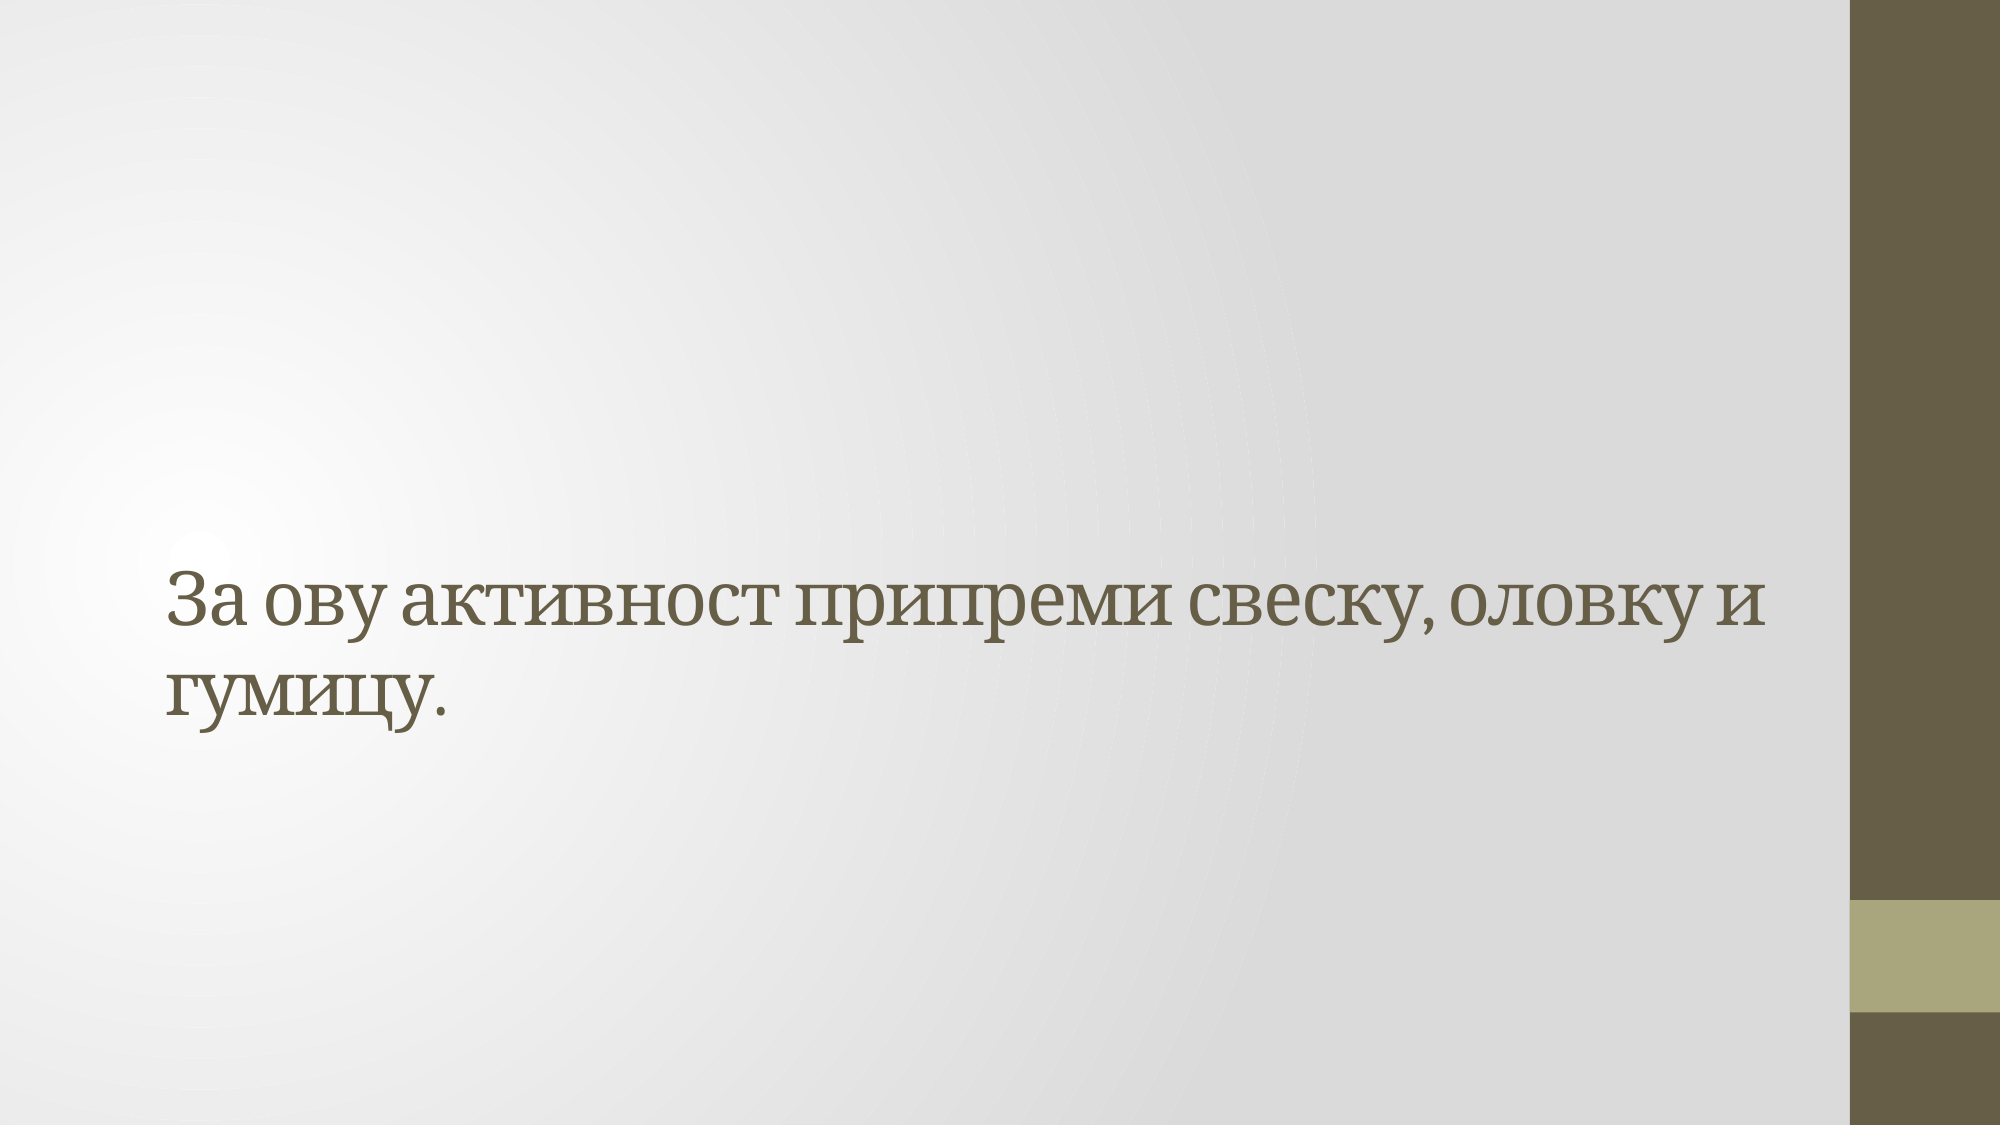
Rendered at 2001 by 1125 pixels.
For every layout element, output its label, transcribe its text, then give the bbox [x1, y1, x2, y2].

title За ову активност припреми свеску, оловку и гумицу. [150, 312, 1800, 738]
